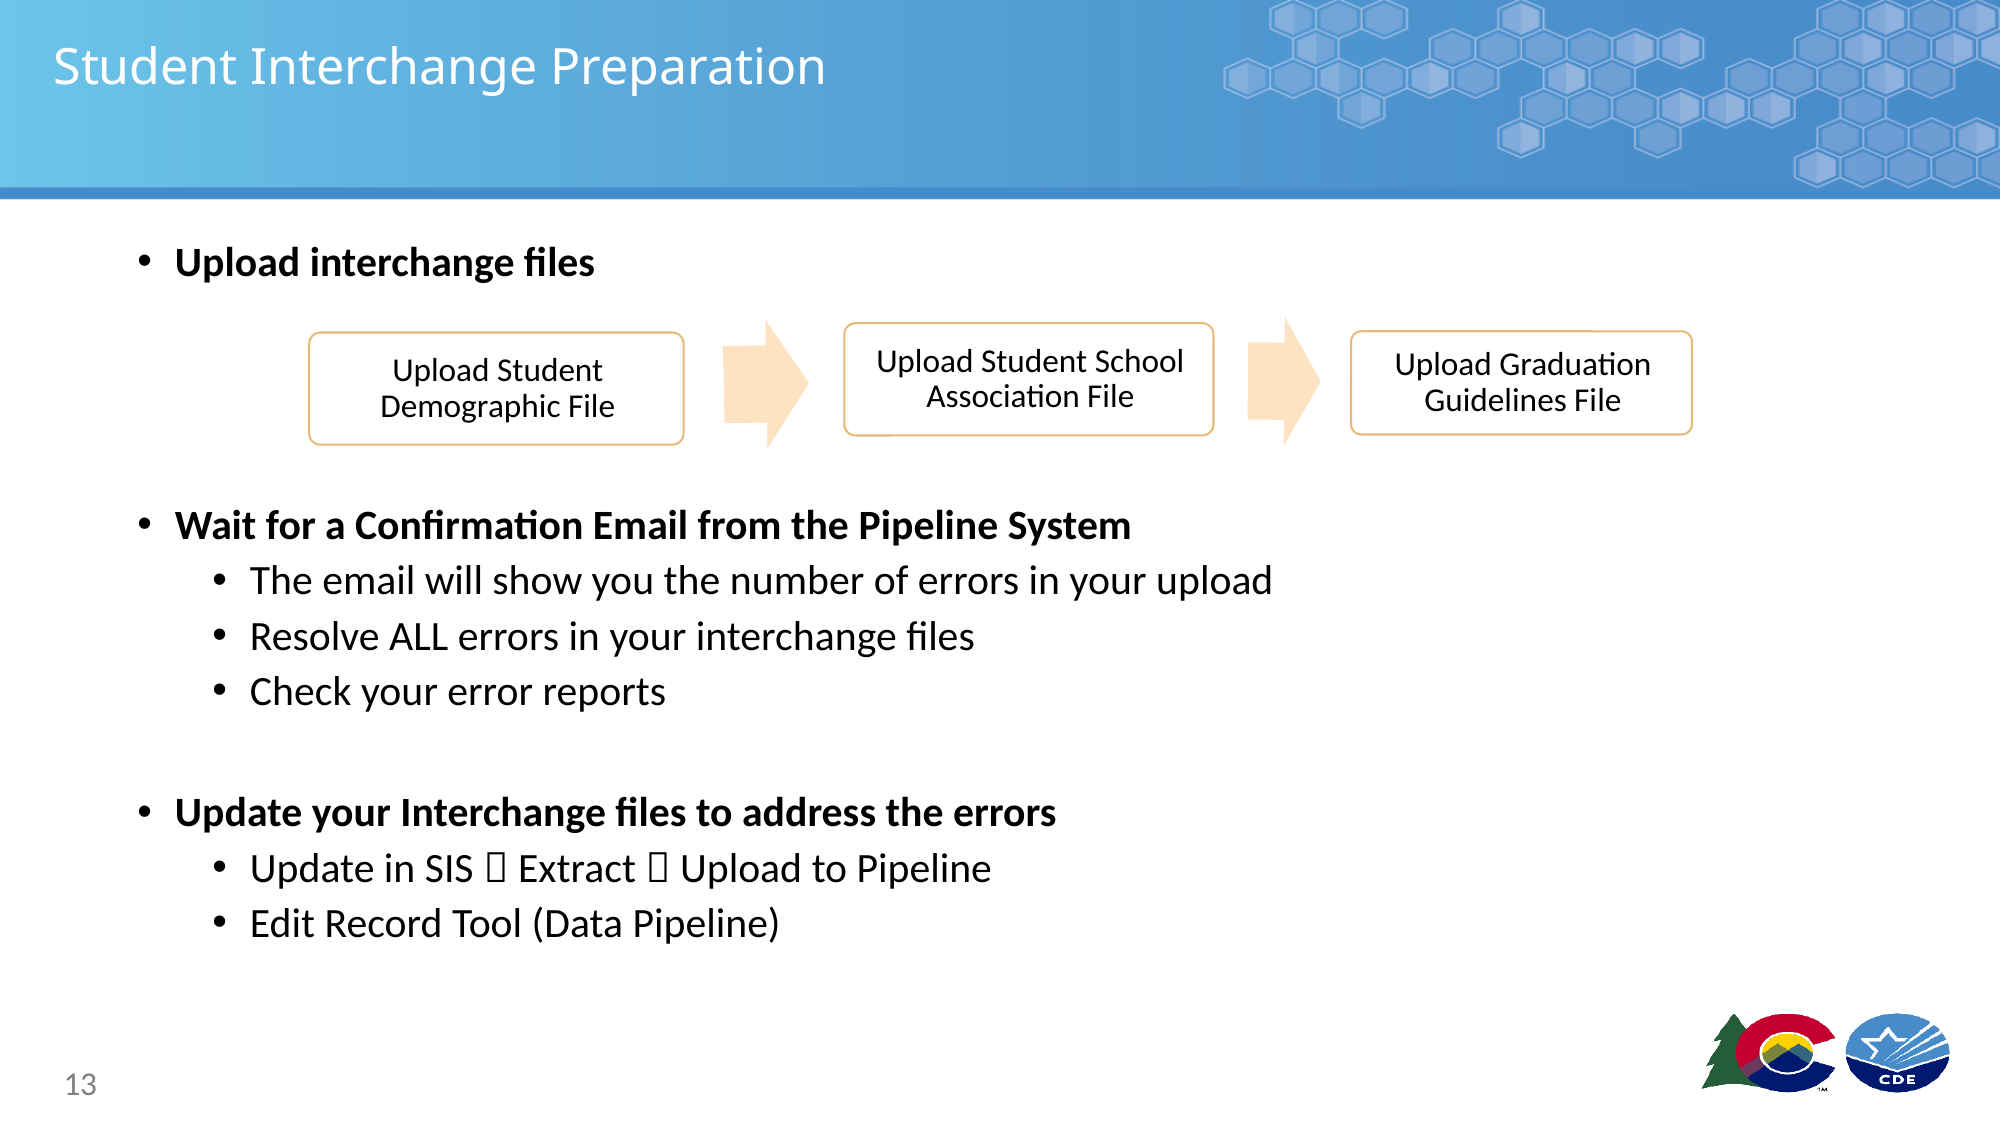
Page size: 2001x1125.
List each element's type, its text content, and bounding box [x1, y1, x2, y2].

picture [0, 0, 2000, 200]
list Upload interchange files Wait for a Confirmation Email from the Pipeline System The email will show you the number of errors in your upload Resolve ALL errors in your interchange files Check your error reports Update your Interchange files to address the errors Update in SIS  Extract  Upload to Pipeline Edit Record Tool (Data Pipeline) [137, 239, 1863, 1002]
slide_number 13 [48, 1054, 499, 1115]
picture [1700, 1012, 1950, 1093]
title Student Interchange Preparation [53, 41, 1384, 166]
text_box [235, 273, 1736, 648]
